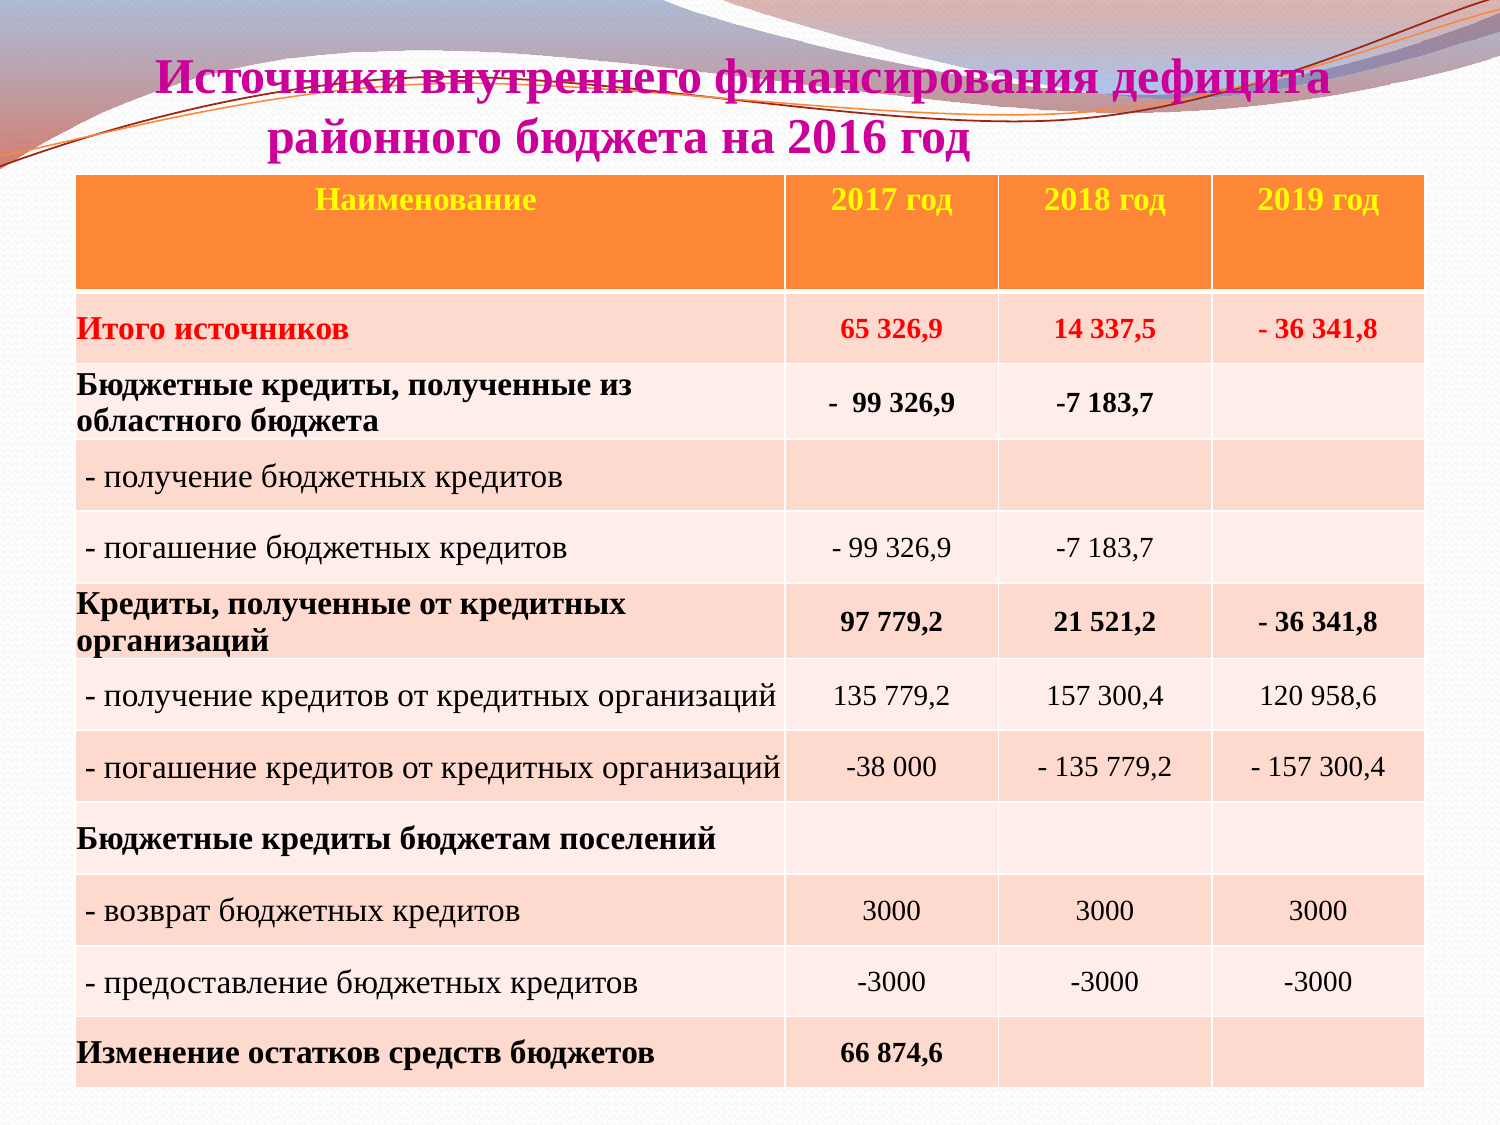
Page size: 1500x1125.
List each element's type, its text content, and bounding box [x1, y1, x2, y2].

table_cell - 99 326,9 [786, 512, 998, 582]
table_header Наименование [76, 175, 784, 289]
table_cell - получение бюджетных кредитов [76, 440, 784, 510]
table_cell 3000 [999, 875, 1211, 945]
table_cell - получение кредитов от кредитных организаций [76, 659, 784, 729]
table_cell -7 183,7 [999, 364, 1211, 438]
table_header 2018 год [999, 175, 1211, 289]
table_cell - 135 779,2 [999, 731, 1211, 801]
table_cell [786, 440, 998, 510]
table_cell [999, 803, 1211, 873]
table_cell 157 300,4 [999, 659, 1211, 729]
table_cell - погашение бюджетных кредитов [76, 512, 784, 582]
table_cell -7 183,7 [999, 512, 1211, 582]
table_cell 3000 [1213, 875, 1424, 945]
table_cell Бюджетные кредиты, полученные из областного бюджета [76, 364, 784, 438]
table_cell [1213, 512, 1424, 582]
table_cell - погашение кредитов от кредитных организаций [76, 731, 784, 801]
table_cell Бюджетные кредиты бюджетам поселений [76, 803, 784, 873]
table_cell [1213, 803, 1424, 873]
table_cell Кредиты, полученные от кредитных организаций [76, 584, 784, 658]
table_cell 21 521,2 [999, 584, 1211, 658]
table_cell [999, 440, 1211, 510]
table_cell 65 326,9 [786, 294, 998, 363]
table_cell [1213, 440, 1424, 510]
table_cell Изменение остатков средств бюджетов [76, 1017, 784, 1087]
table_cell -38 000 [786, 731, 998, 801]
table_cell - 36 341,8 [1213, 294, 1424, 363]
table_cell -3000 [999, 947, 1211, 1016]
table_cell - 36 341,8 [1213, 584, 1424, 658]
table_cell - 157 300,4 [1213, 731, 1424, 801]
table_cell 66 874,6 [786, 1017, 998, 1087]
table_header 2019 год [1213, 175, 1424, 289]
table_header 2017 год [786, 175, 998, 289]
table_cell - возврат бюджетных кредитов [76, 875, 784, 945]
table_cell - 99 326,9 [786, 364, 998, 438]
table_cell [786, 803, 998, 873]
table_cell [1213, 364, 1424, 438]
table_cell [1213, 1017, 1424, 1087]
table_cell - предоставление бюджетных кредитов [76, 947, 784, 1016]
table_cell 135 779,2 [786, 659, 998, 729]
table_cell 97 779,2 [786, 584, 998, 658]
title Источники внутреннего финансирования дефицита районного бюджета на 2016 год [75, 35, 1425, 164]
table_cell 14 337,5 [999, 294, 1211, 363]
table_cell [999, 1017, 1211, 1087]
table_cell 120 958,6 [1213, 659, 1424, 729]
table_cell 3000 [786, 875, 998, 945]
table_cell Итого источников [76, 294, 784, 363]
table_cell -3000 [786, 947, 998, 1016]
table_cell -3000 [1213, 947, 1424, 1016]
